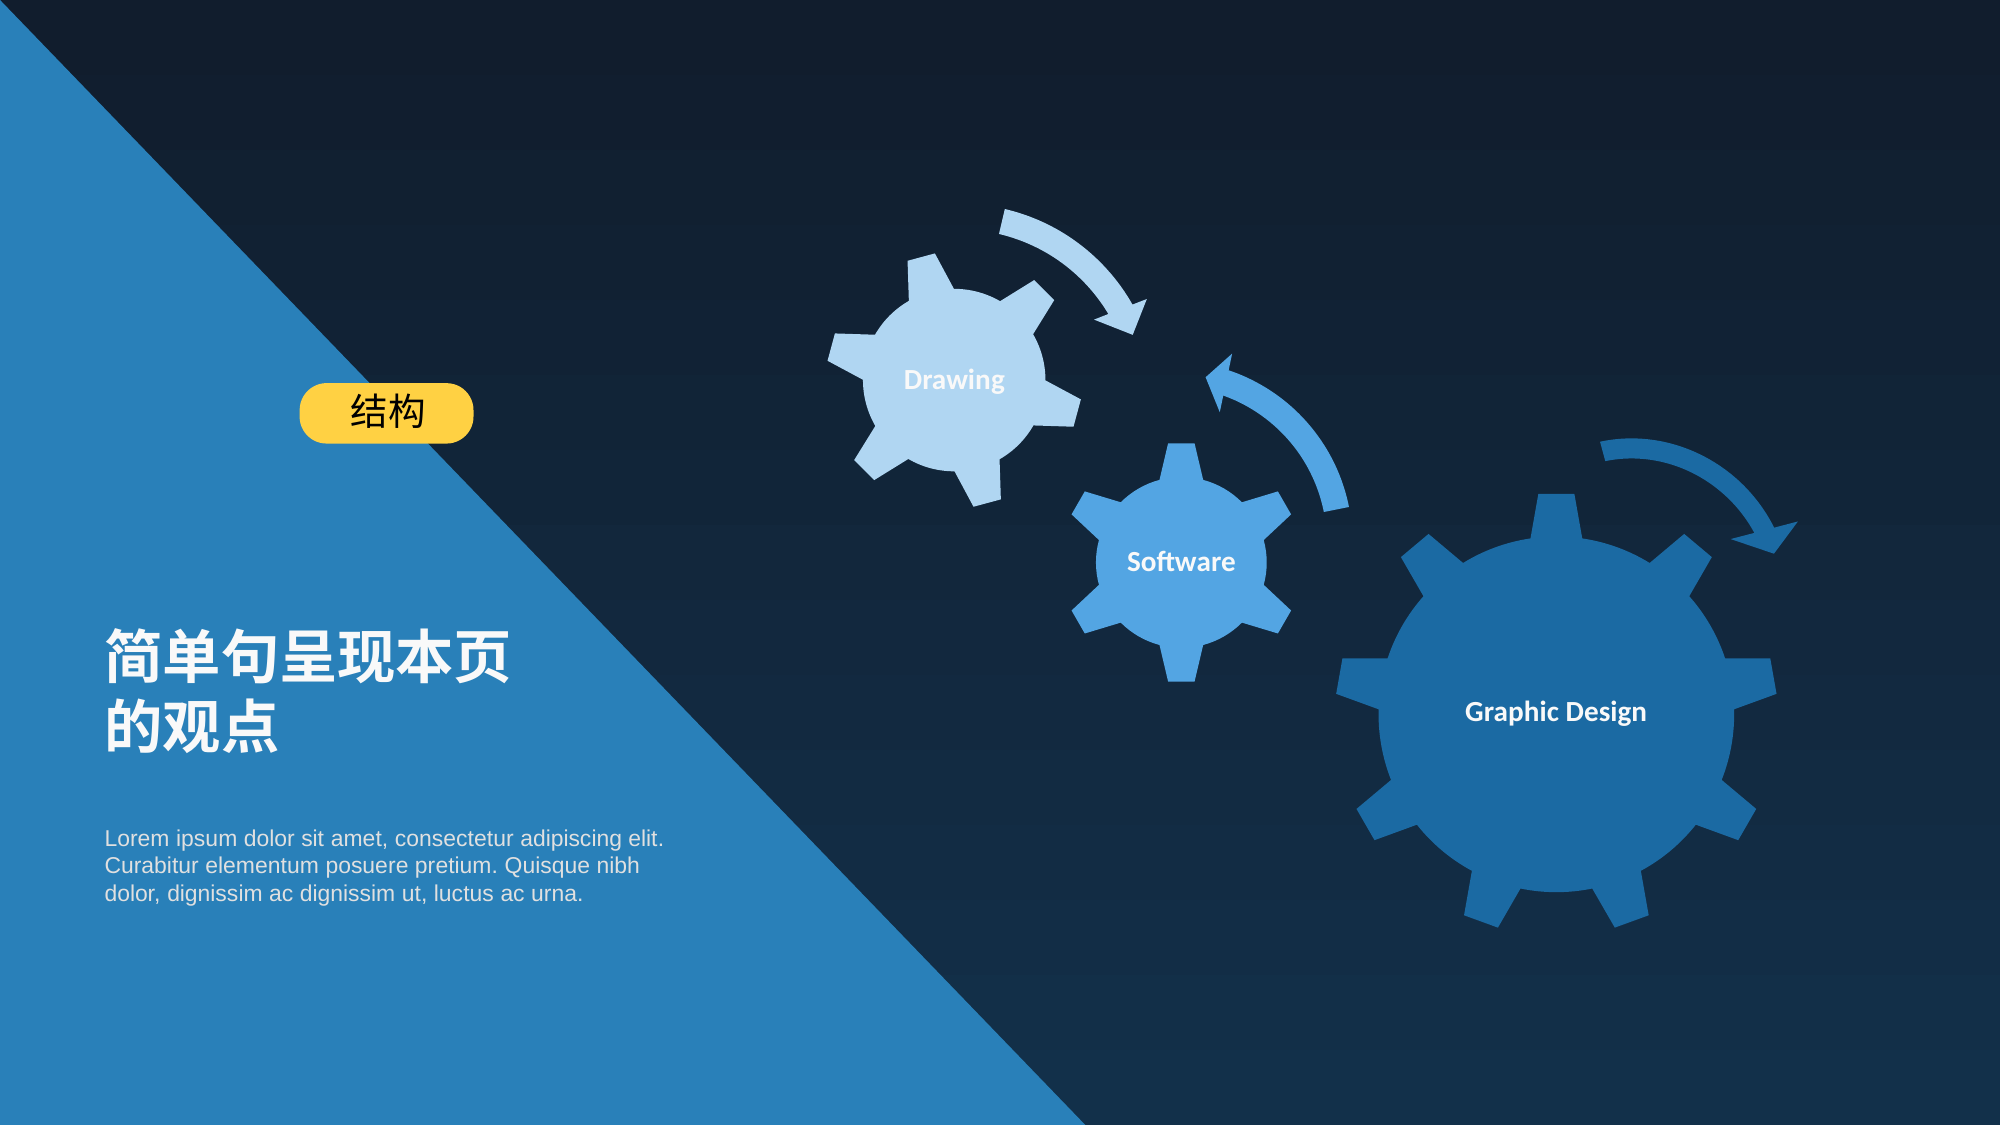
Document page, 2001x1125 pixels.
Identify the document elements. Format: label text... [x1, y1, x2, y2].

text_box [0, 0, 1088, 1125]
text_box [281, 379, 495, 444]
text_box 简单句呈现本页的观点 [89, 612, 528, 774]
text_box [745, 187, 1820, 937]
text_box Lorem ipsum dolor sit amet, consectetur adipiscing elit. Curabitur elementum posuere pretium. Quisque nibh dolor, dignissim ac dignissim ut, luctus ac urna. [89, 815, 692, 950]
